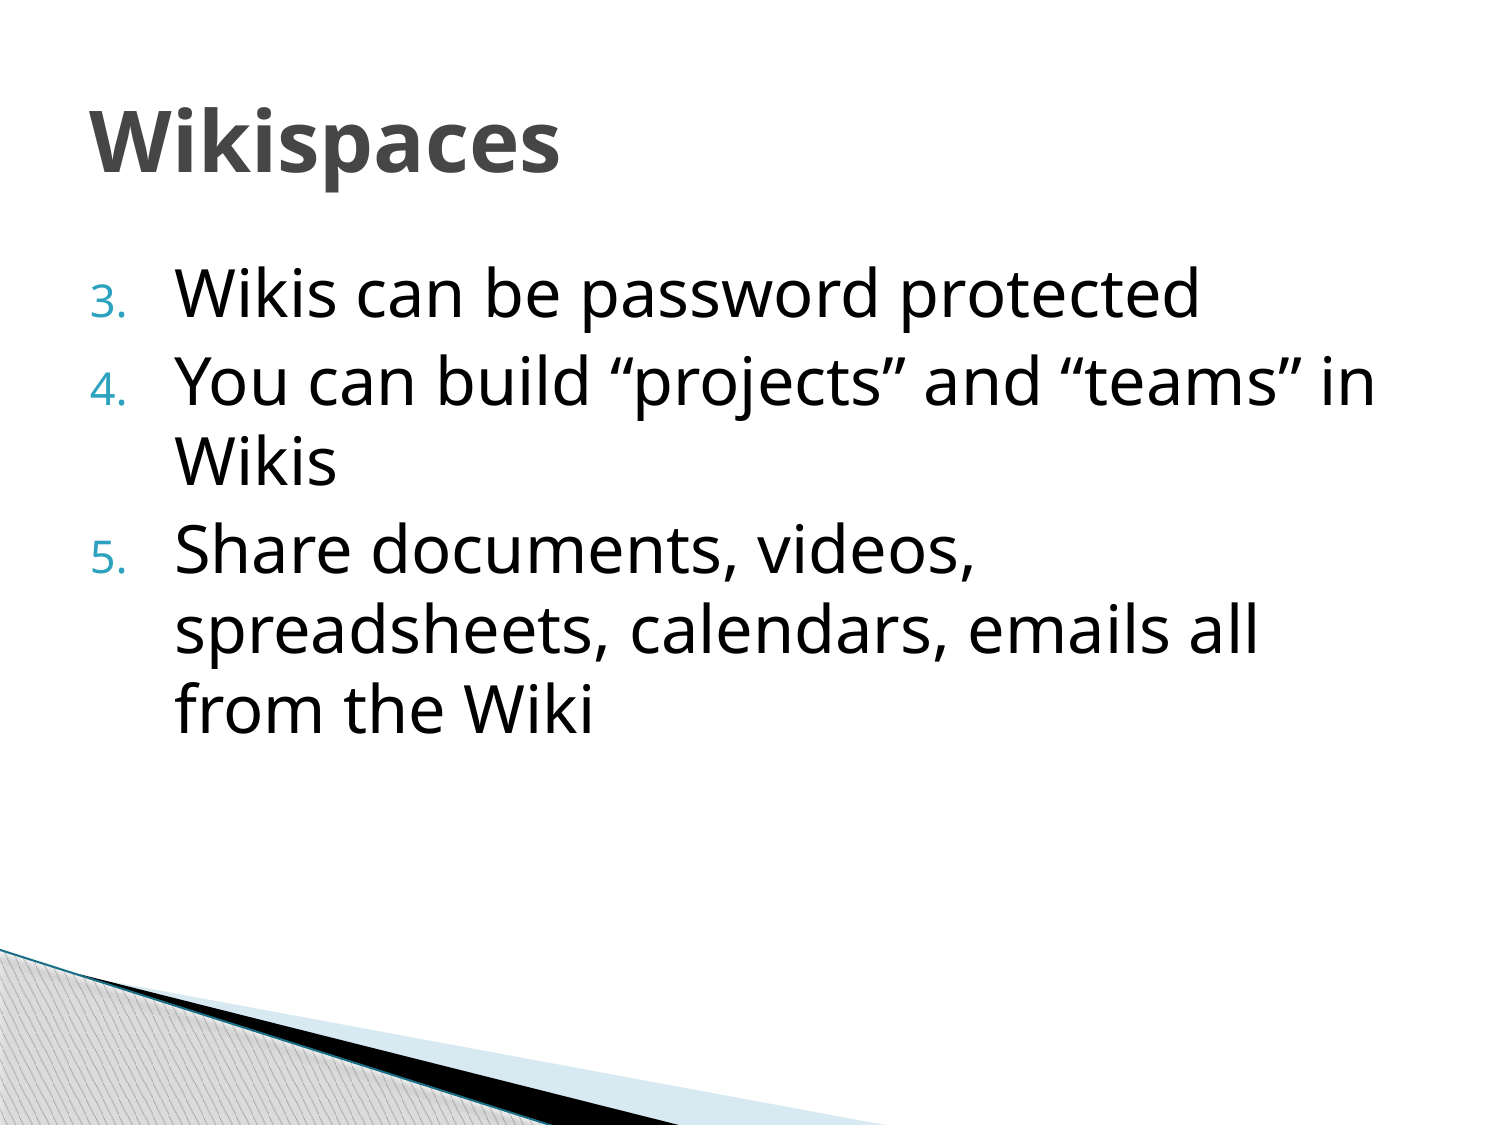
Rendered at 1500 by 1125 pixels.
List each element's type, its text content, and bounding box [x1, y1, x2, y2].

list Wikis can be password protected You can build “projects” and “teams” in Wikis Share documents, videos, spreadsheets, calendars, emails all from the Wiki [75, 243, 1425, 986]
title Wikispaces [75, 45, 1425, 233]
